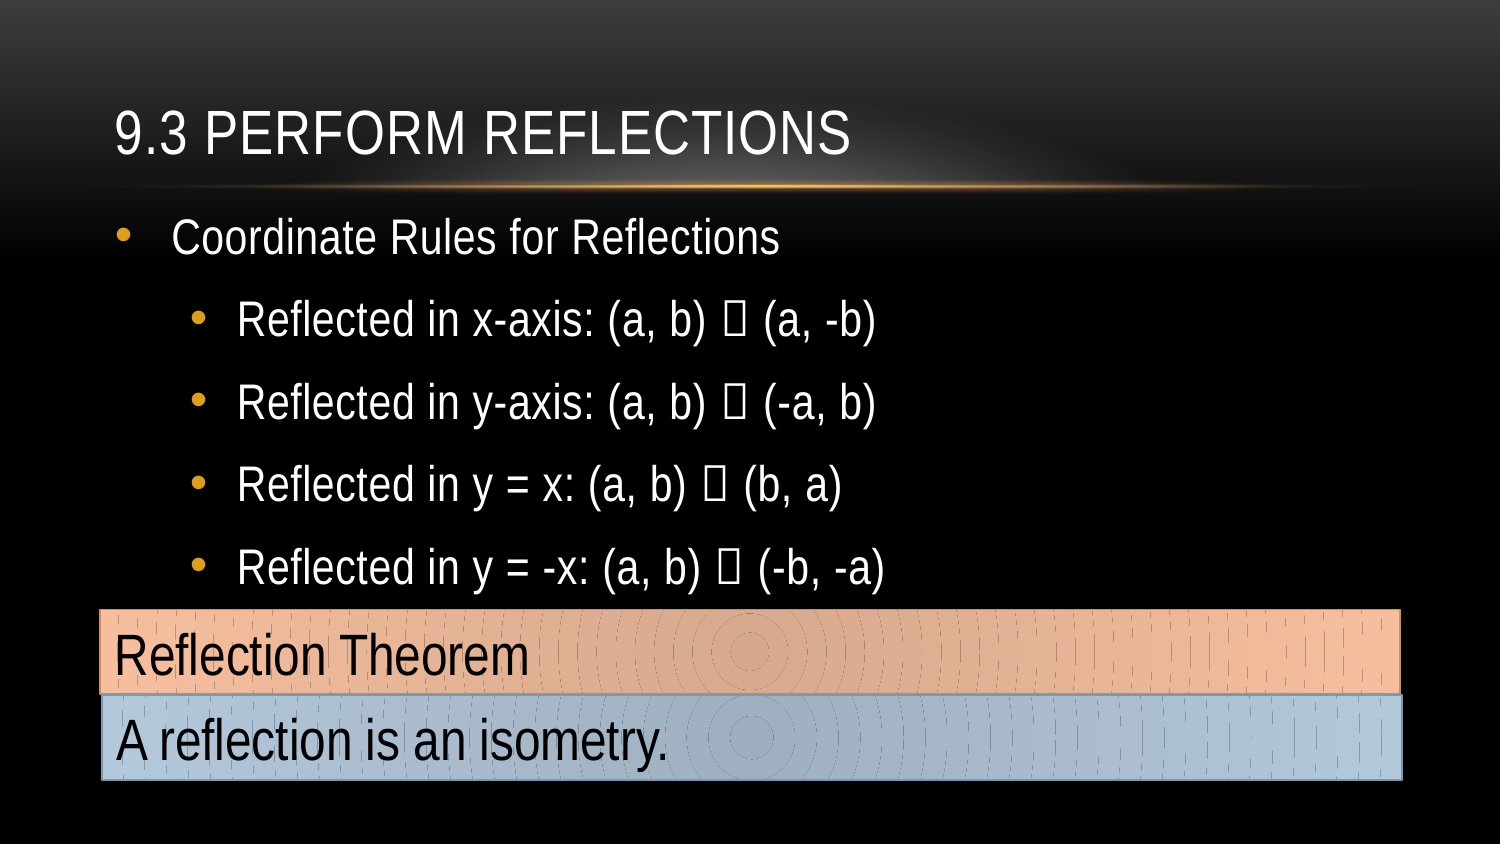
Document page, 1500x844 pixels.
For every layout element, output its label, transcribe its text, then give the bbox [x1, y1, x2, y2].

list Coordinate Rules for Reflections Reflected in x-axis: (a, b)  (a, -b) Reflected in y-axis: (a, b)  (-a, b) Reflected in y = x: (a, b)  (b, a) Reflected in y = -x: (a, b)  (-b, -a) [99, 196, 1400, 609]
text_box Reflection Theorem [99, 609, 1401, 695]
picture [0, 0, 1497, 300]
title 9.3 Perform Reflections [99, 33, 1400, 175]
text_box A reflection is an isometry. [101, 694, 1403, 781]
